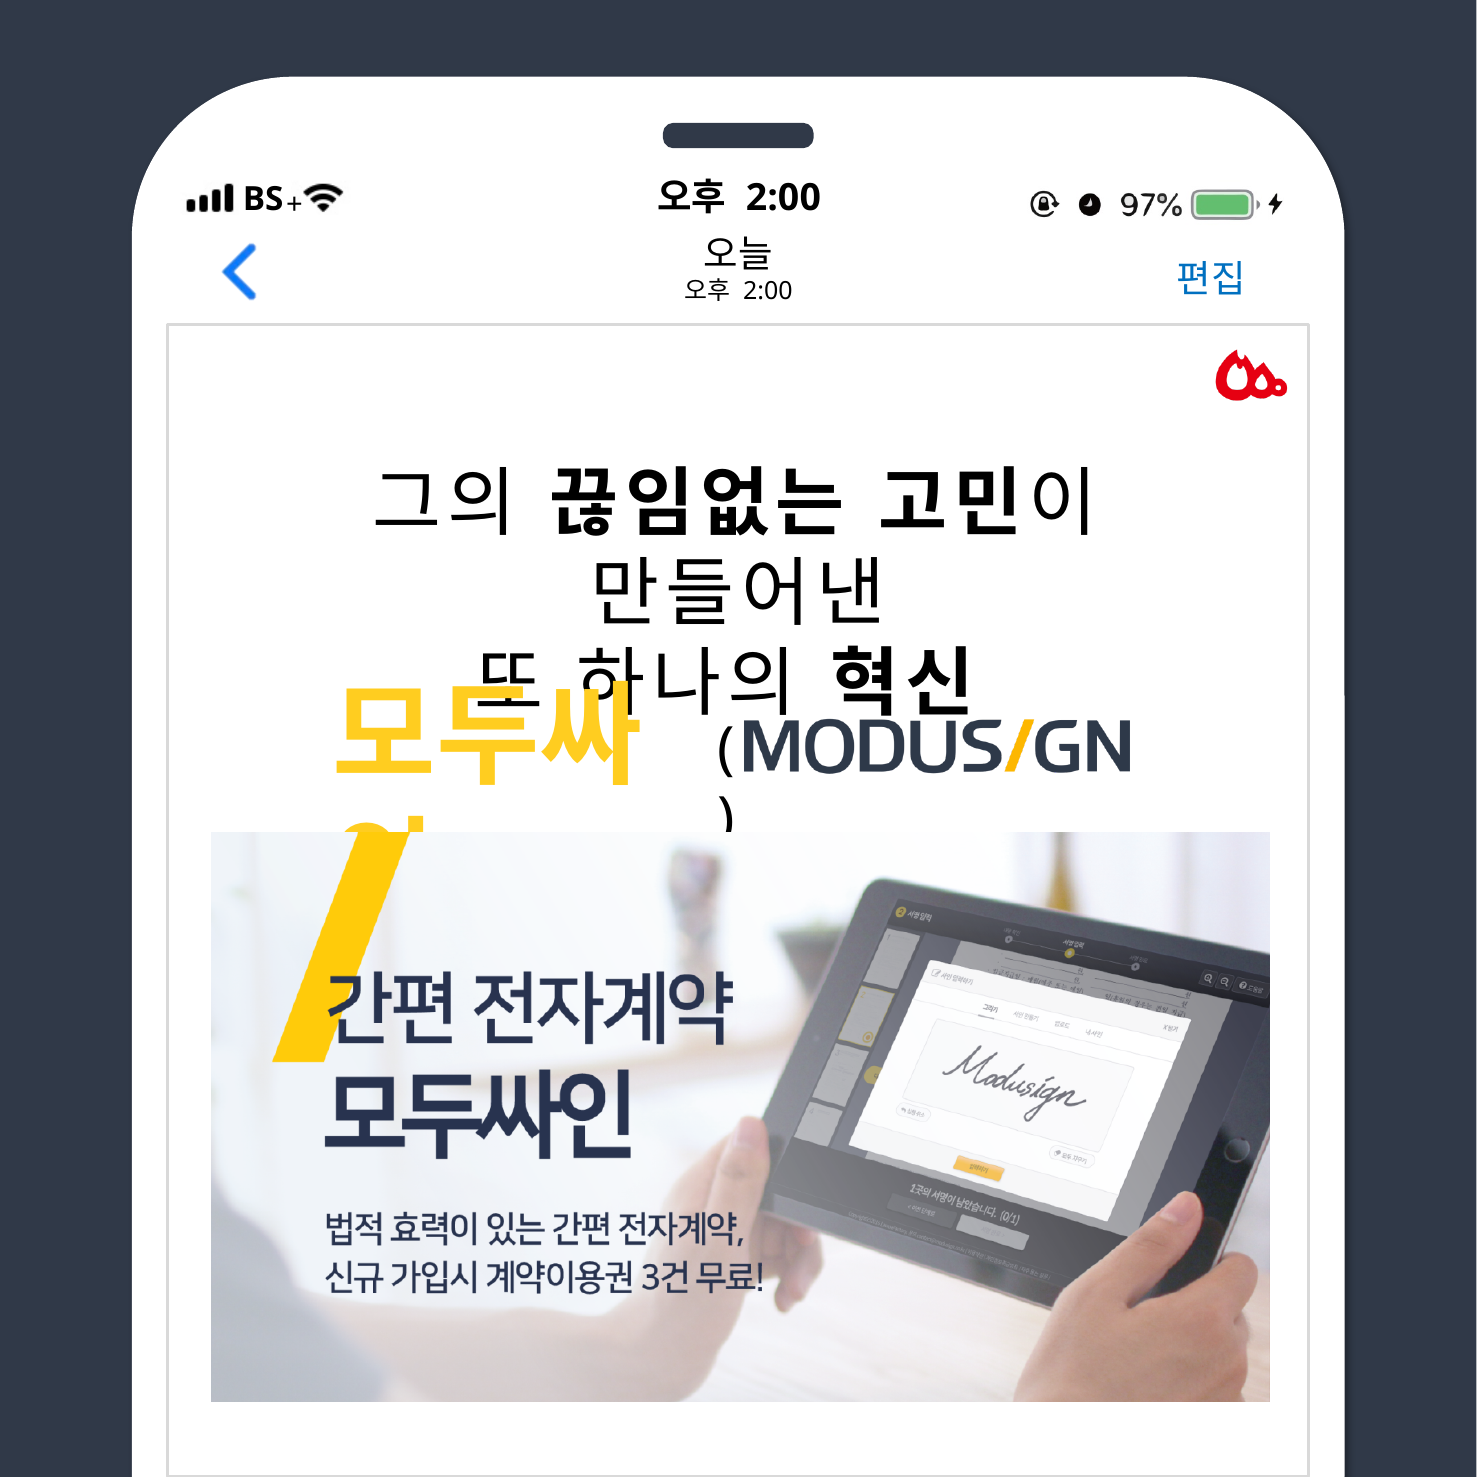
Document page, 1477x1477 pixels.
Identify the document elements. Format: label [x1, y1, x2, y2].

text_box [133, 78, 1343, 1477]
picture [690, 667, 1182, 825]
picture [1214, 348, 1288, 402]
picture [313, 170, 359, 219]
picture [1021, 179, 1288, 226]
picture [211, 832, 1271, 1402]
text_box [227, 169, 313, 229]
picture [199, 241, 277, 314]
picture [170, 170, 227, 219]
